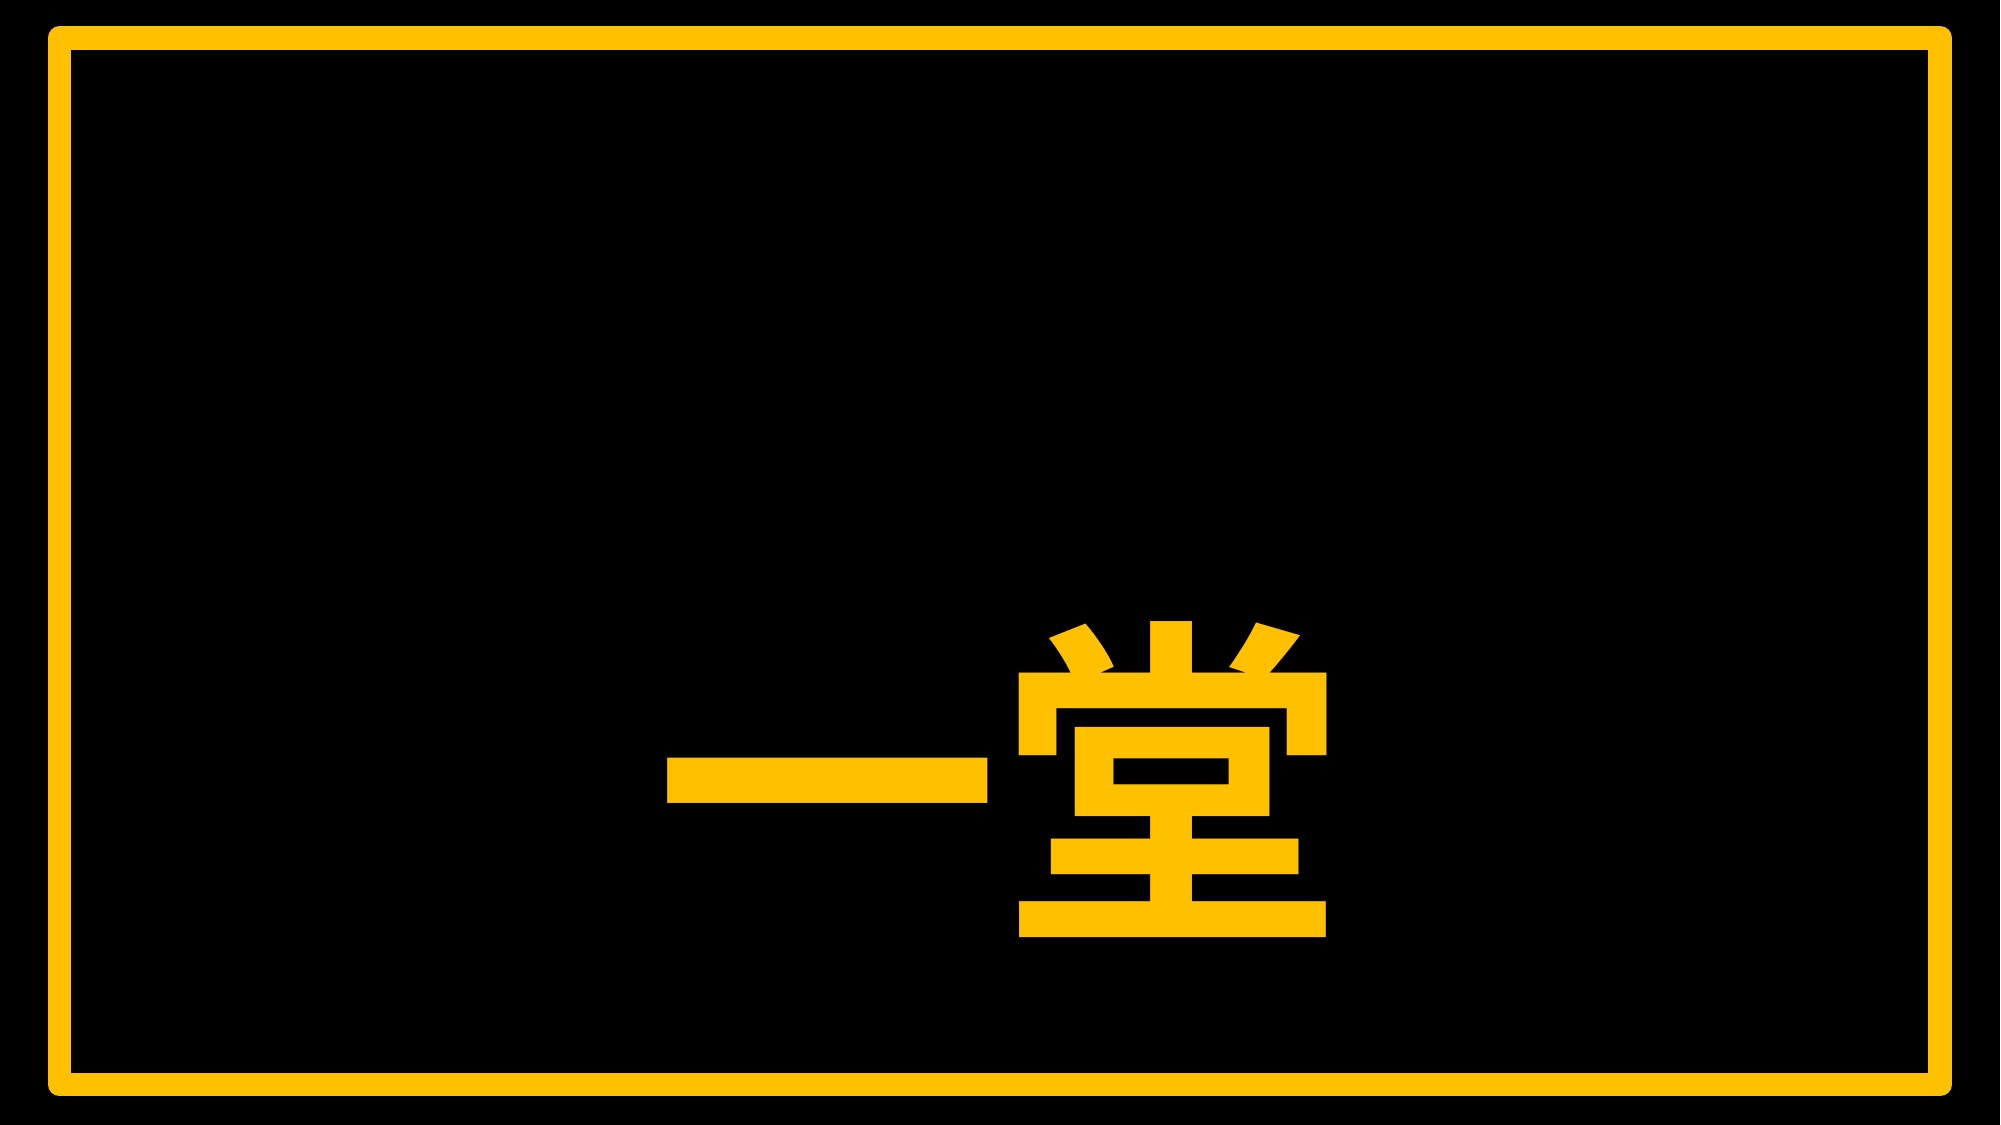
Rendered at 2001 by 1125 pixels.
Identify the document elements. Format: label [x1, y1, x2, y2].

text_box [59, 37, 1941, 1086]
